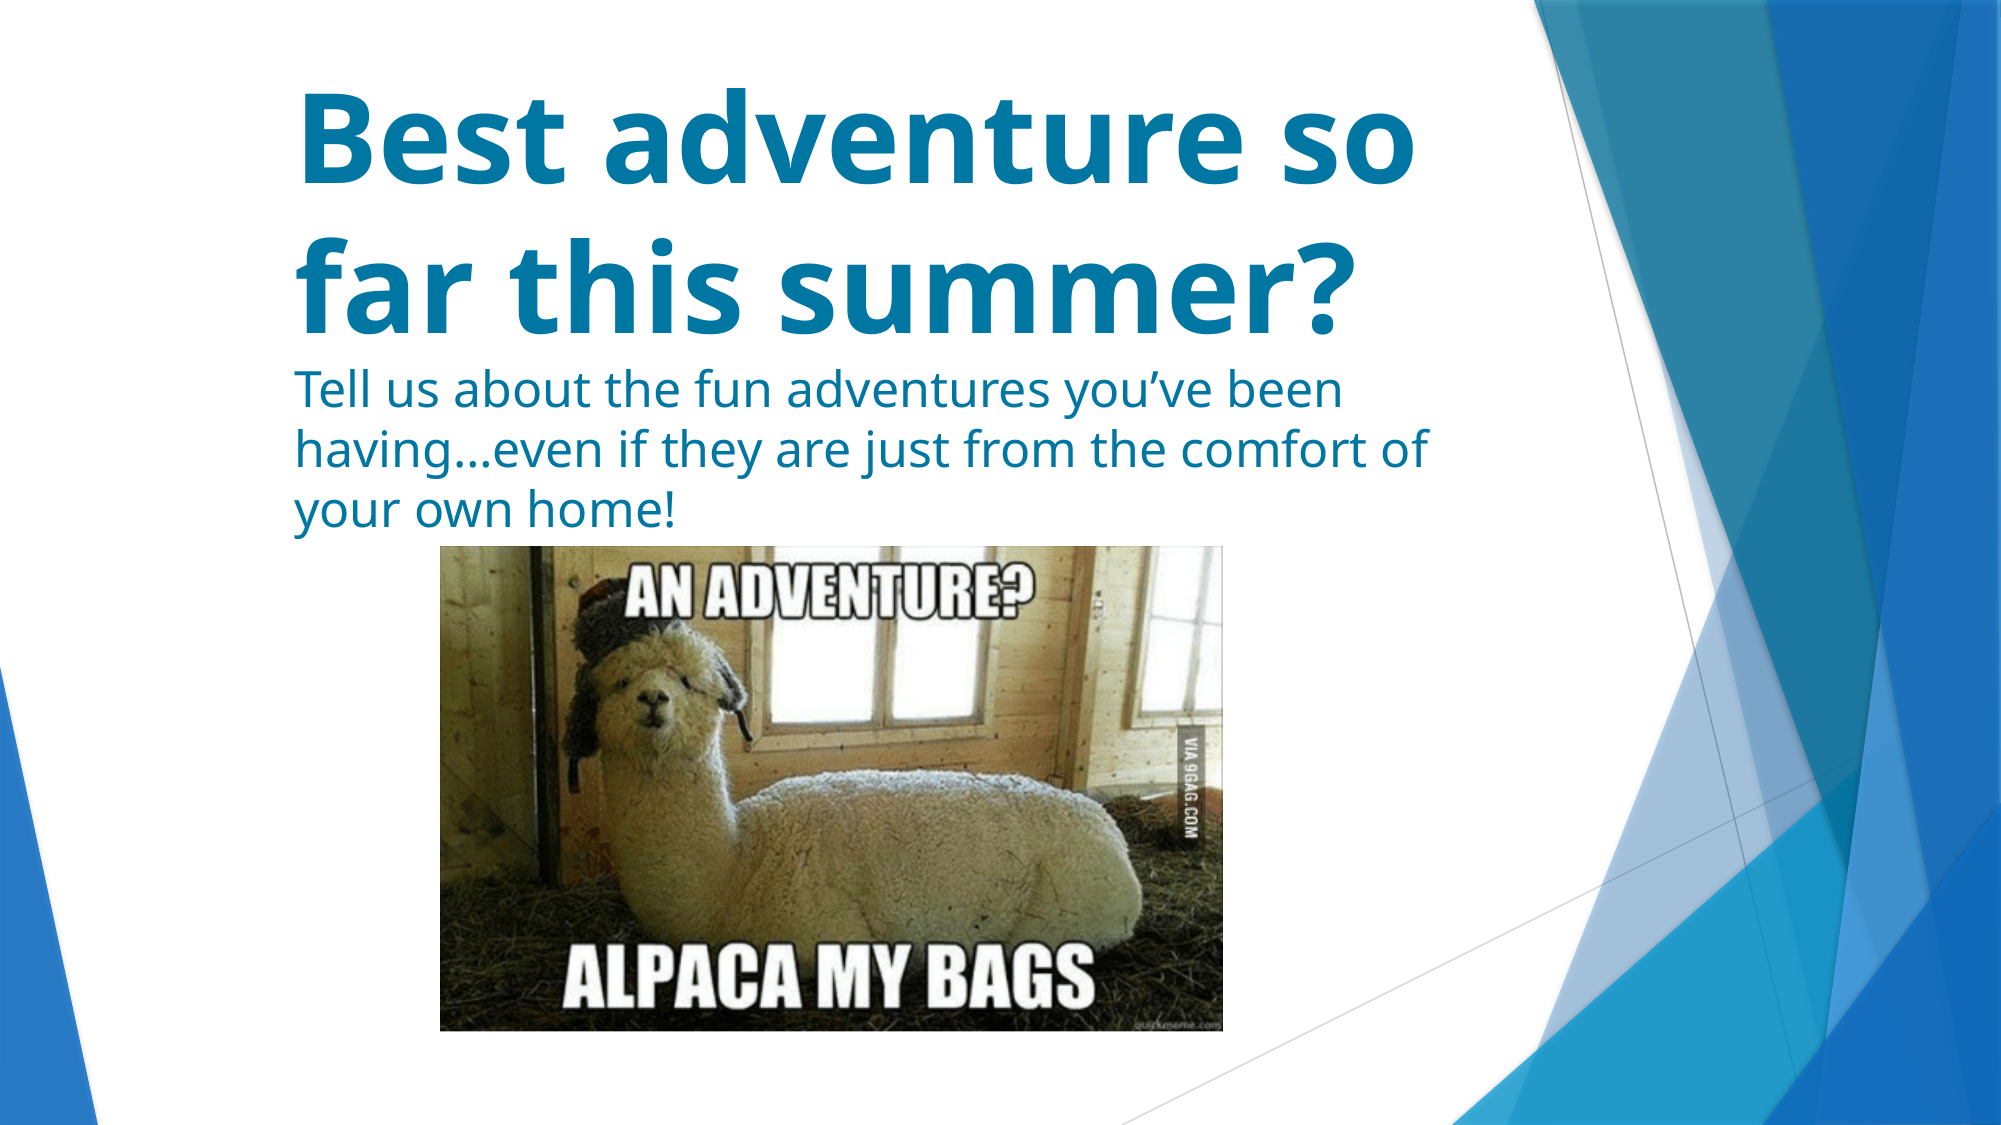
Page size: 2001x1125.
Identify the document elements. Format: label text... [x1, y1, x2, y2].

title Best adventure so far this summer? [279, 50, 1475, 349]
text_box Tell us about the fun adventures you’ve been having…even if they are just from the comfort of your own home! [279, 349, 1531, 545]
picture [440, 546, 1223, 1067]
